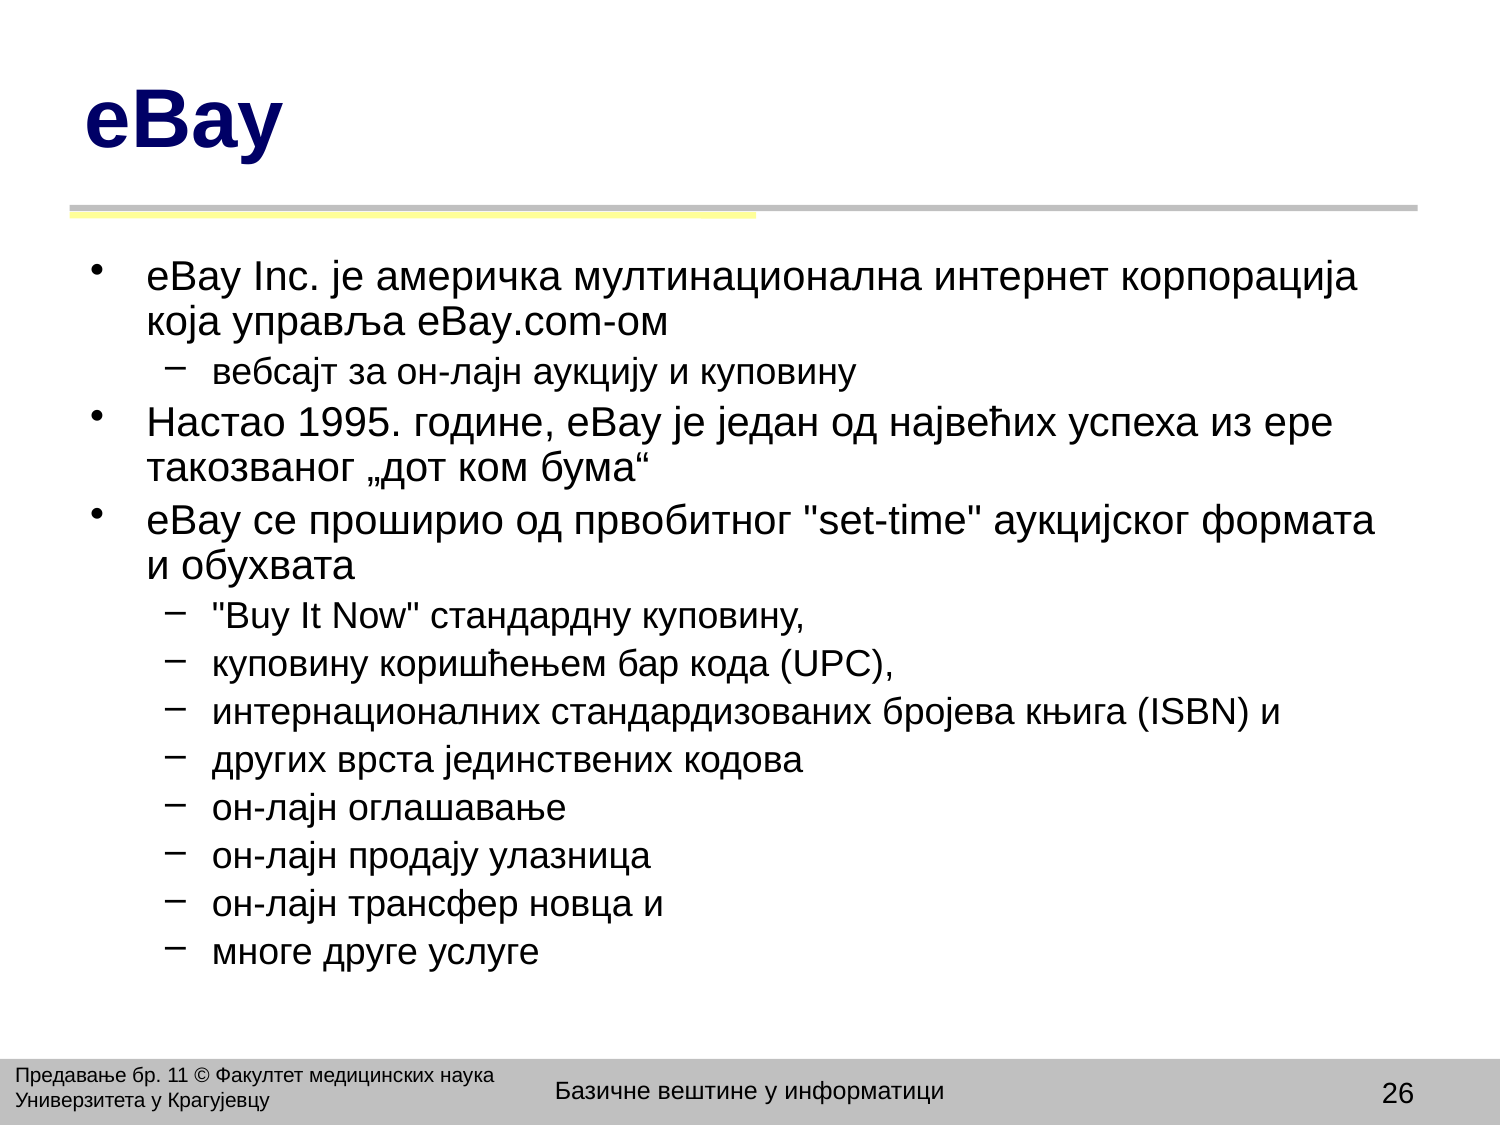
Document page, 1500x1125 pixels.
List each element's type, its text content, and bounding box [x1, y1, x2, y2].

list еBay Inc. је америчка мултинационална интернет корпорација која управља eBay.com-ом вебсајт за он-лајн аукцију и куповину Настао 1995. године, eBay je један од највећих успеха из ере такозваног „дот ком бума“ eBay се проширио од првобитног "set-time" аукцијског формата и обухвата "Buy It Now" стандардну куповину, куповину коришћењем бар кода (UPC), интернационалних стандардизованих бројева књига (ISBN) и других врста јединствених кодова он-лајн оглашавање он-лајн продају улазница он-лајн трансфер новца и многе друге услуге [74, 246, 1426, 1023]
slide_number 26 [1079, 1066, 1430, 1125]
footer Базичне вештине у информатици [512, 1066, 988, 1125]
slide_number Предавање бр. 11 © Факултет медицинских наука Универзитета у Крагујевцу [0, 1053, 621, 1108]
title eBay [69, 19, 1426, 208]
